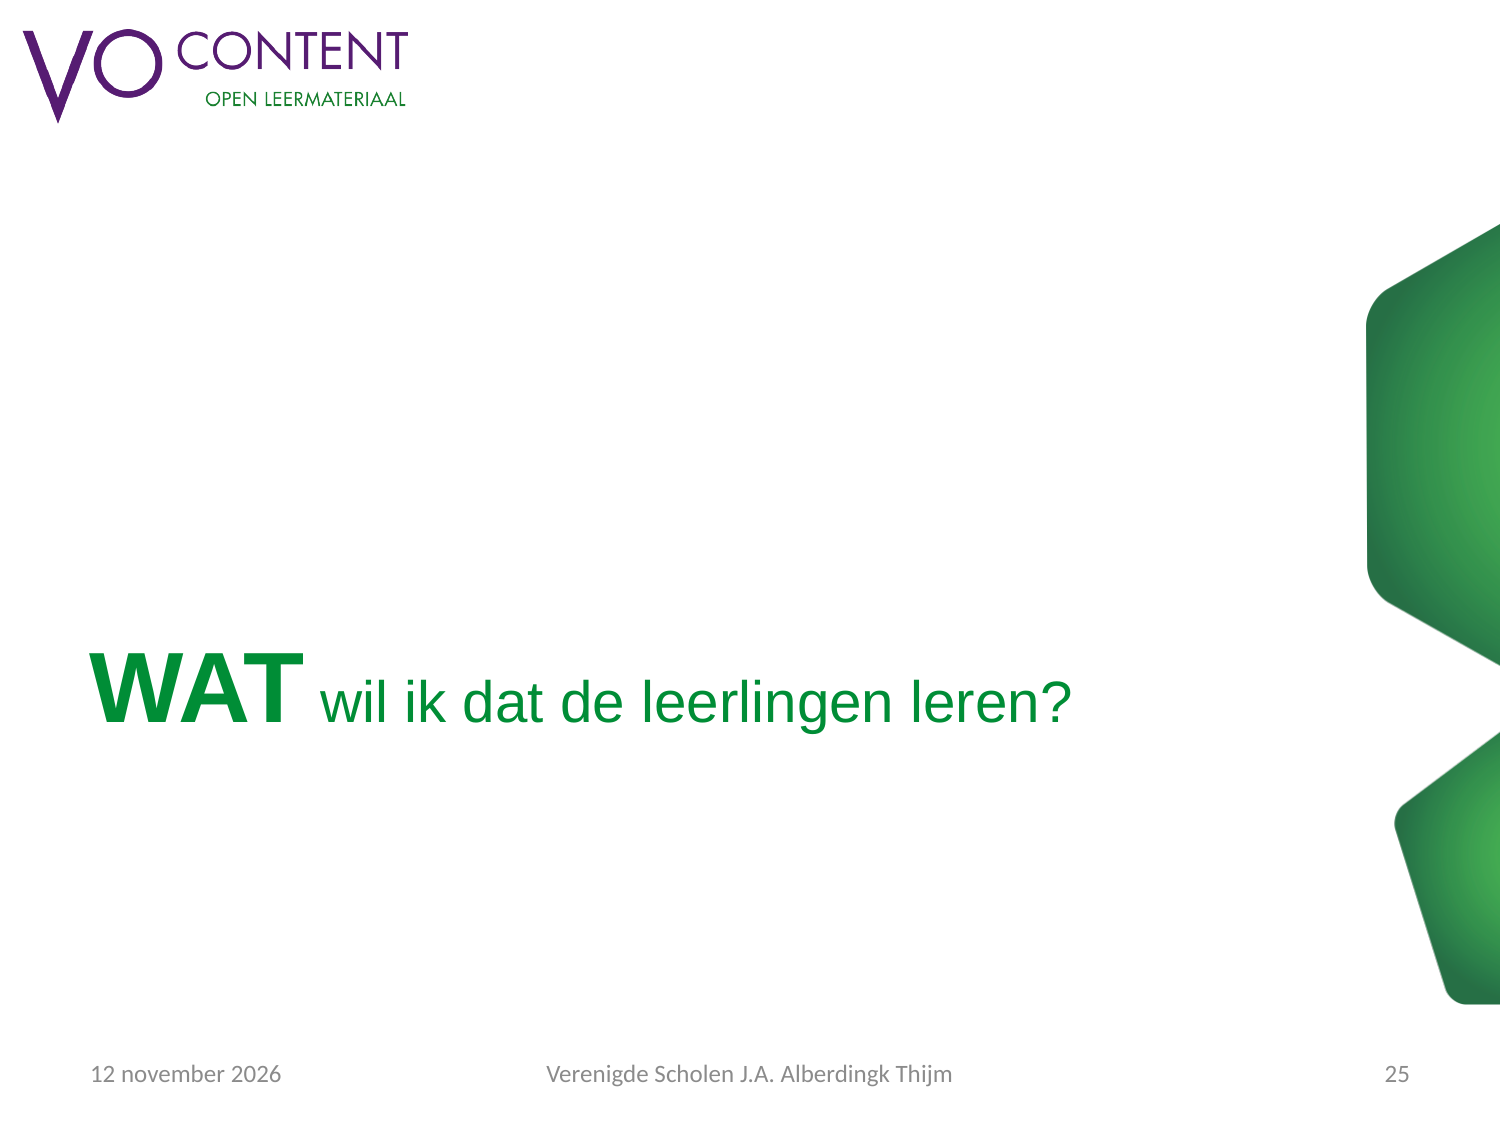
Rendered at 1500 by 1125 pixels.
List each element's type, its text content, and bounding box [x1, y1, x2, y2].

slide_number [75, 1042, 425, 1103]
picture [22, 29, 408, 124]
list WAT wil ik dat de leerlingen leren? [75, 615, 1239, 947]
picture [1366, 222, 1500, 1005]
slide_number 25 [1074, 1042, 1425, 1103]
footer Verenigde Scholen J.A. Alberdingk Thijm [512, 1042, 988, 1103]
